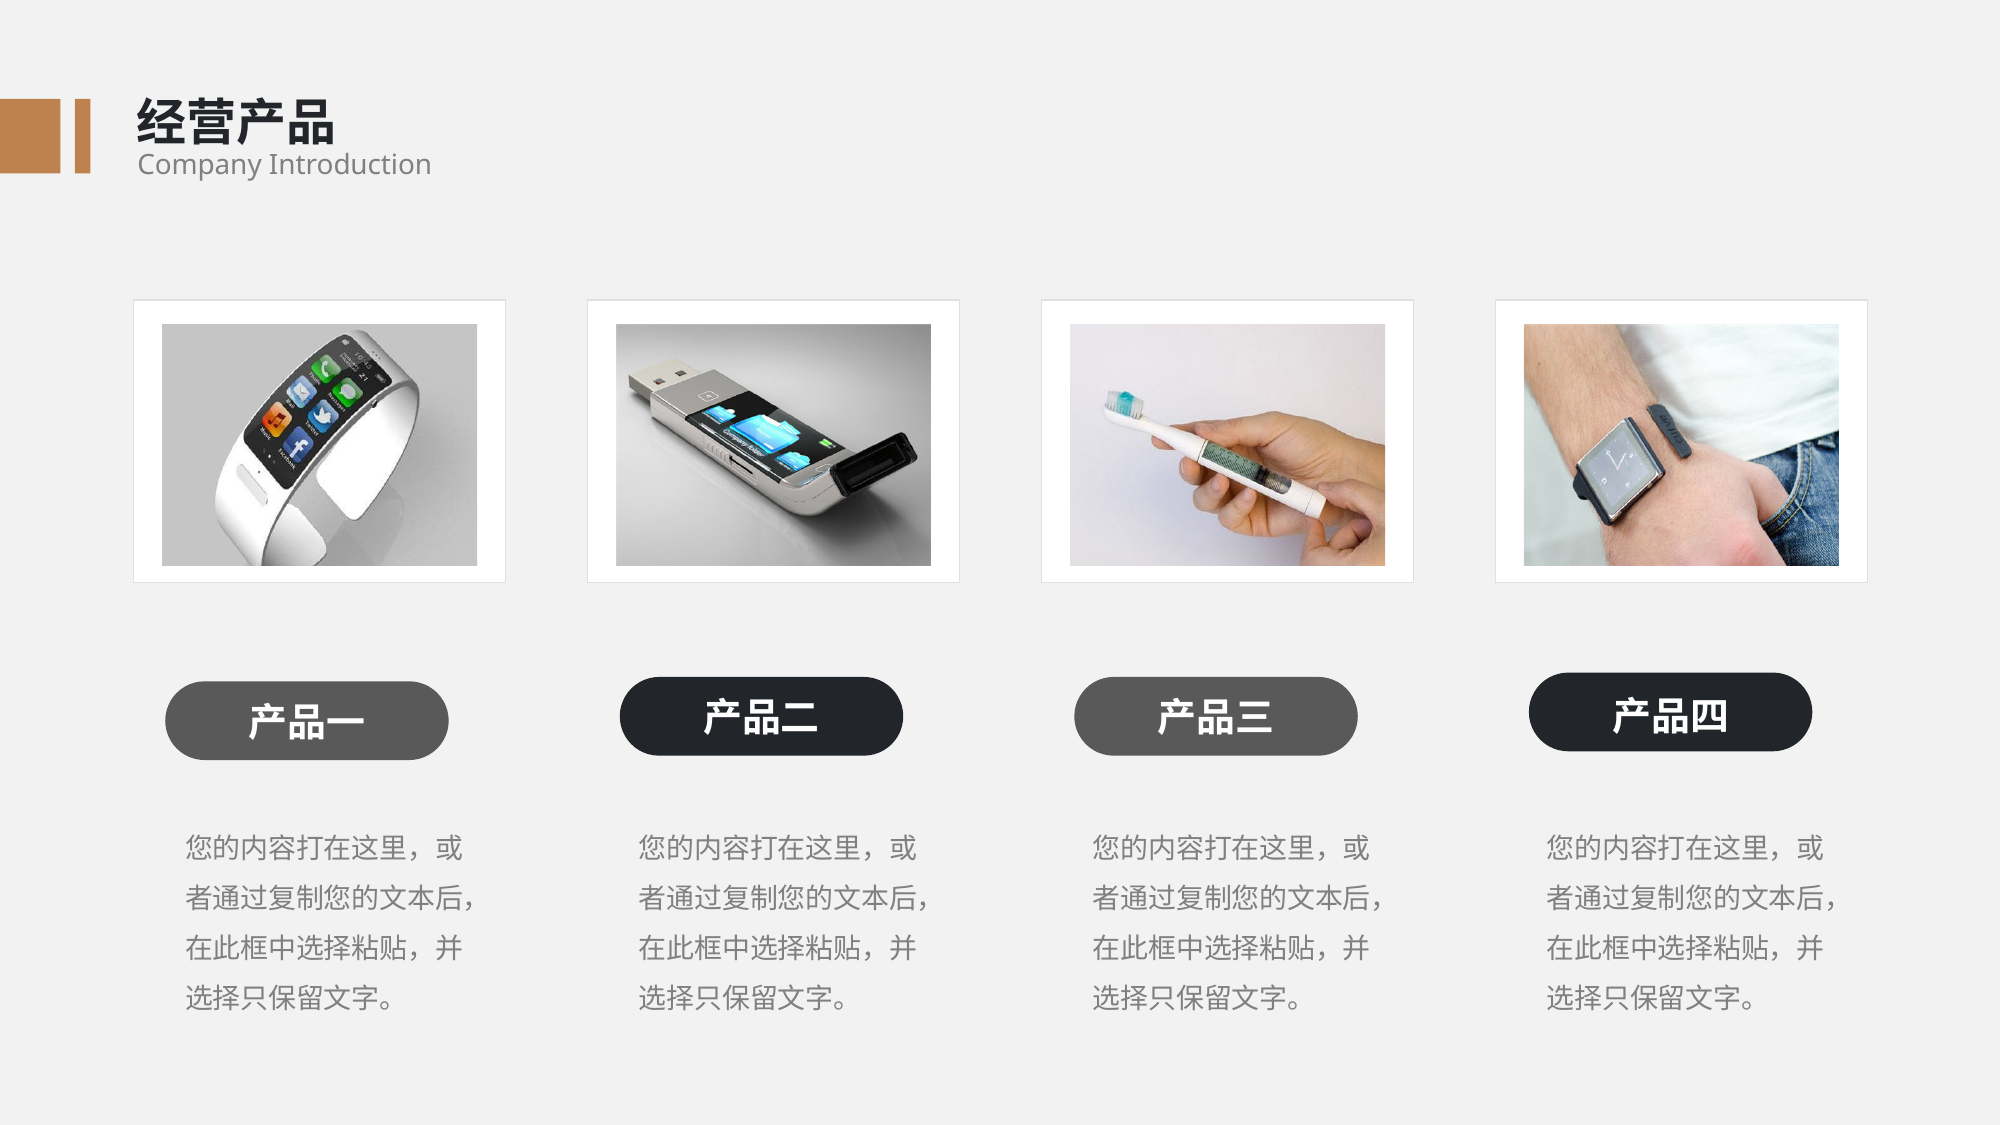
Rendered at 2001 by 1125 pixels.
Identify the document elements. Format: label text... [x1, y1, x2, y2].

text_box 您的内容打在这里，或者通过复制您的文本后，在此框中选择粘贴，并选择只保留文字。 [616, 802, 940, 976]
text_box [1074, 672, 1358, 761]
text_box [587, 299, 960, 583]
text_box [1523, 324, 1840, 567]
text_box [1041, 299, 1415, 583]
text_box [165, 676, 449, 765]
text_box 您的内容打在这里，或者通过复制您的文本后，在此框中选择粘贴，并选择只保留文字。 [1070, 802, 1394, 976]
text_box [1069, 324, 1386, 567]
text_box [619, 672, 904, 761]
text_box 您的内容打在这里，或者通过复制您的文本后，在此框中选择粘贴，并选择只保留文字。 [1524, 802, 1848, 976]
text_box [1528, 671, 1813, 759]
text_box [1494, 299, 1868, 583]
text_box [161, 324, 478, 567]
text_box [133, 299, 507, 583]
text_box [615, 324, 932, 567]
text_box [119, 83, 643, 189]
text_box 您的内容打在这里，或者通过复制您的文本后，在此框中选择粘贴，并选择只保留文字。 [162, 802, 486, 976]
